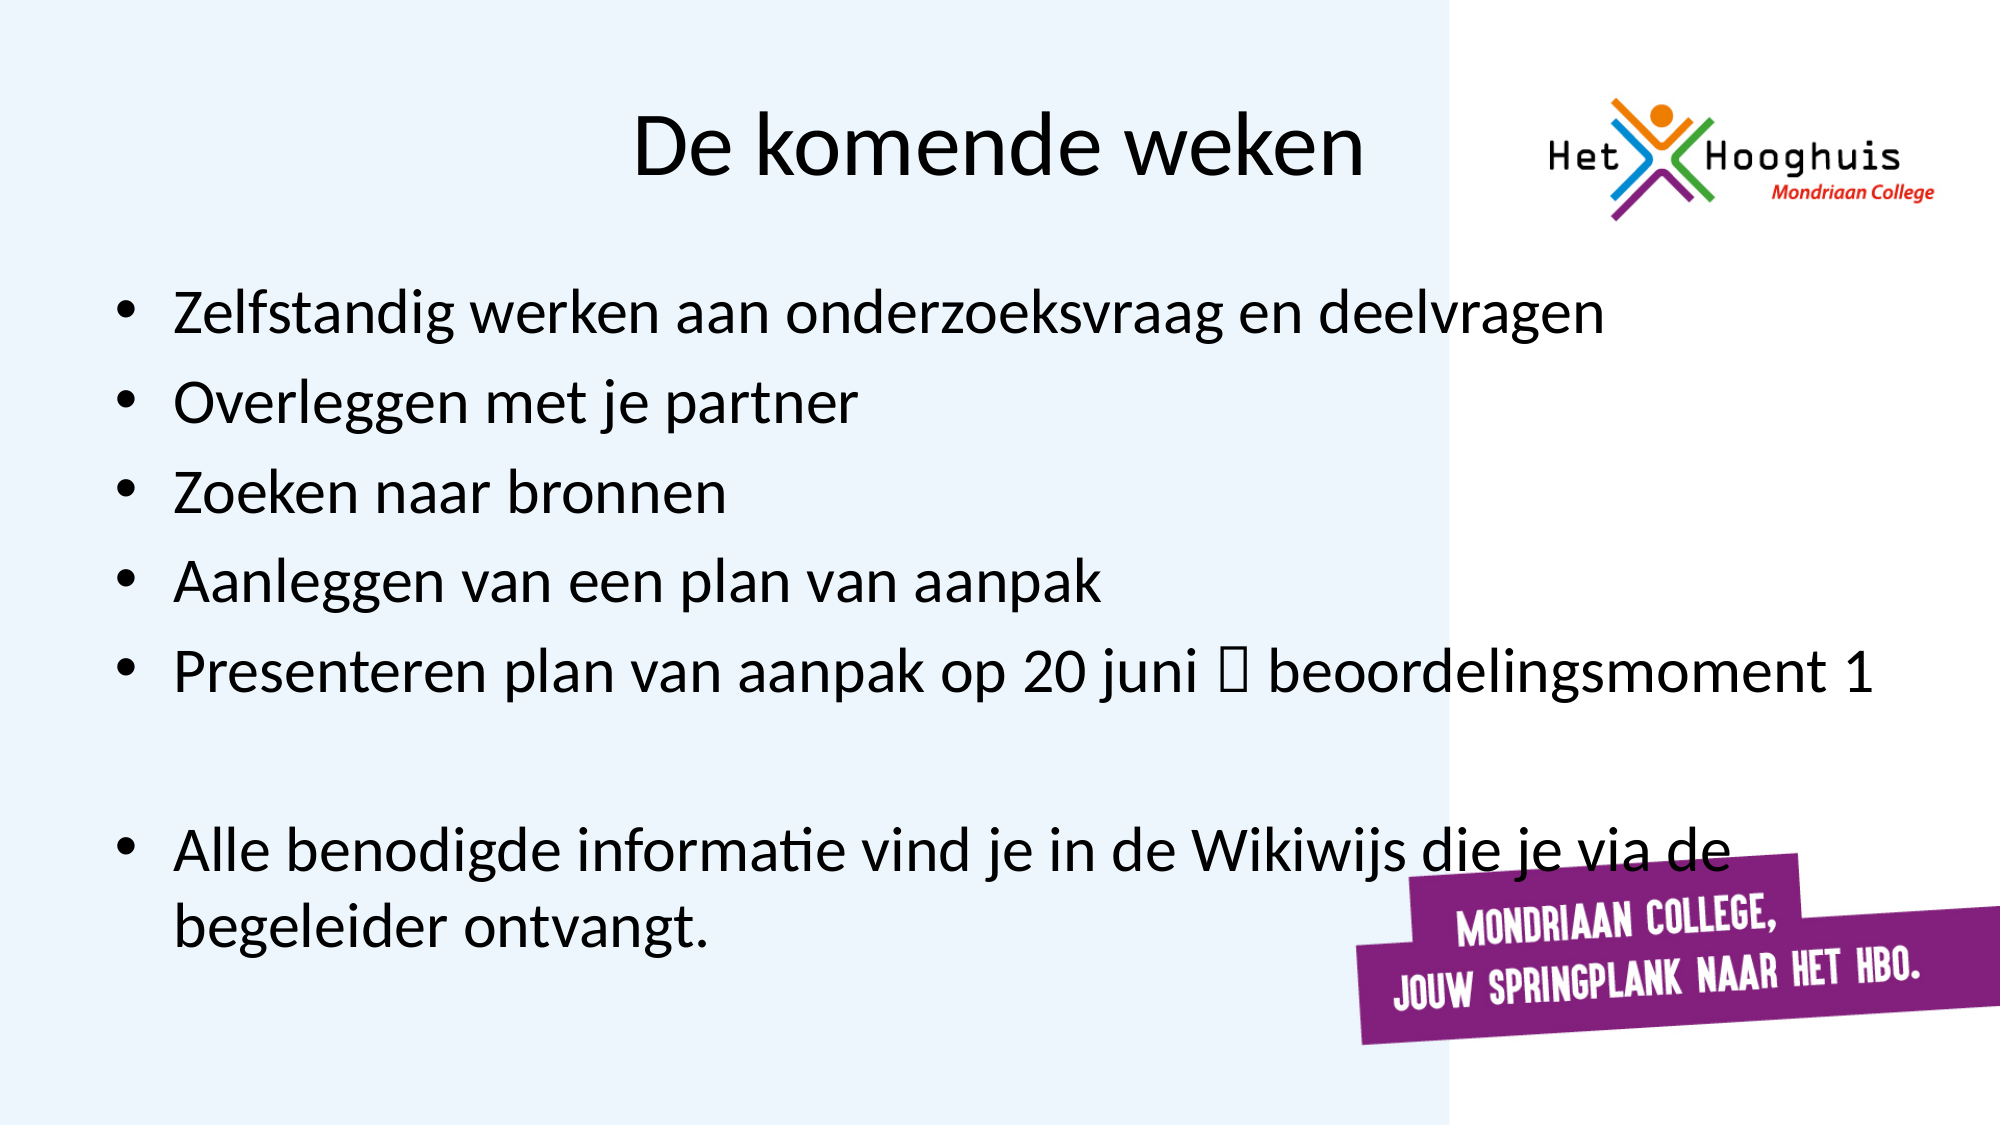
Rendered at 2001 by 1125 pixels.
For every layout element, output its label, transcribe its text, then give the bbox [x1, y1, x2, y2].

title De komende weken [99, 45, 1900, 233]
picture [0, 0, 2000, 1125]
list Zelfstandig werken aan onderzoeksvraag en deelvragen Overleggen met je partner Zoeken naar bronnen Aanleggen van een plan van aanpak Presenteren plan van aanpak op 20 juni  beoordelingsmoment 1 Alle benodigde informatie vind je in de Wikiwijs die je via de begeleider ontvangt. [99, 262, 1900, 1005]
